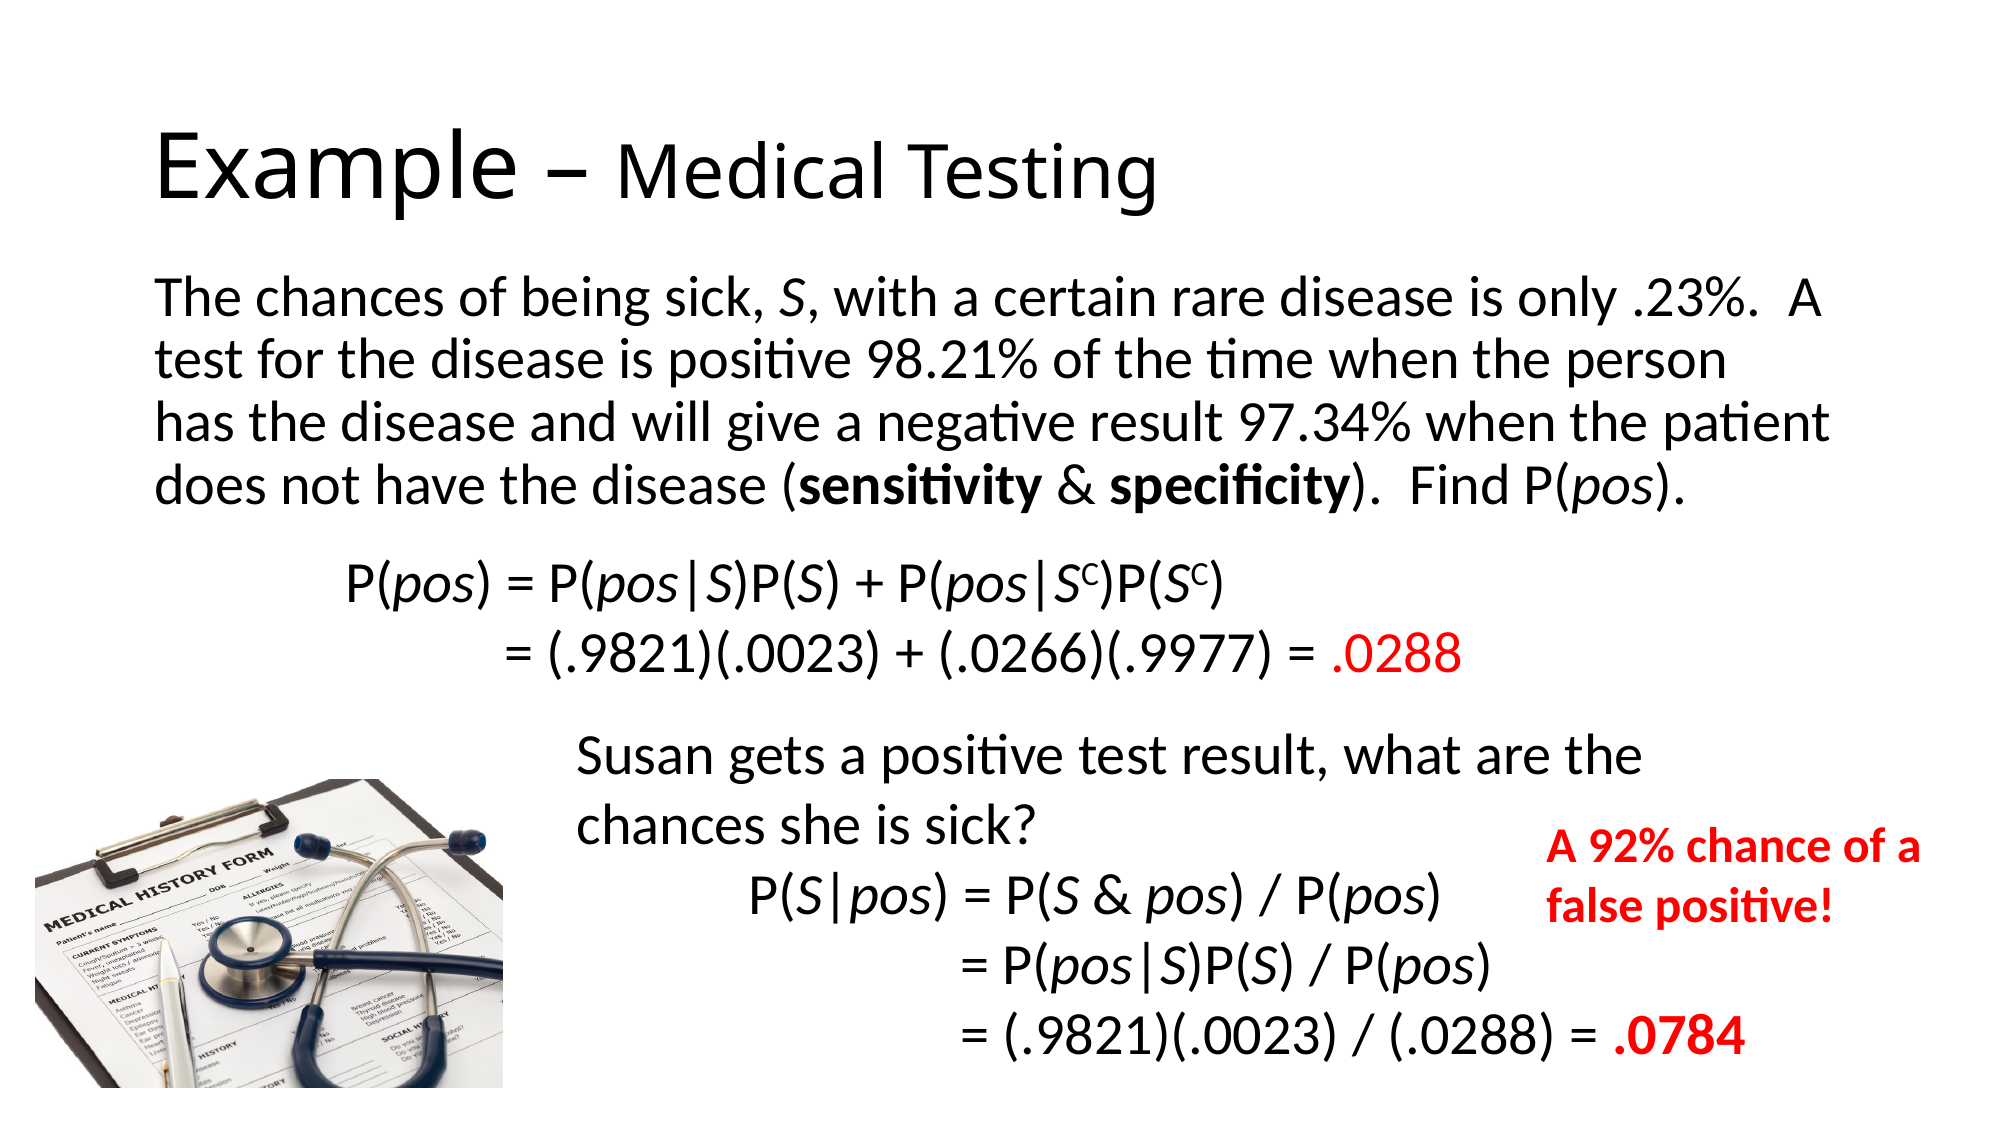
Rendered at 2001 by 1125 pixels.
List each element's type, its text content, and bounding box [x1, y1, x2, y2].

list The chances of being sick, S, with a certain rare disease is only .23%. A test for the disease is positive 98.21% of the time when the person has the disease and will give a negative result 97.34% when the patient does not have the disease (sensitivity & specificity). Find P(pos). [139, 258, 1865, 973]
text_box P(pos) = P(pos|S)P(S) + P(pos|SC)P(SC) = (.9821)(.0023) + (.0266)(.9977) = .0288 [330, 537, 1624, 693]
picture [35, 779, 503, 1088]
text_box Susan gets a positive test result, what are the chances she is sick? P(S|pos) = P(S & pos) / P(pos) = P(pos|S)P(S) / P(pos) = (.9821)(.0023) / (.0288) = .0784 [561, 708, 1855, 1074]
title Example – Medical Testing [137, 59, 1863, 278]
text_box A 92% chance of a false positive! [1531, 804, 1982, 940]
